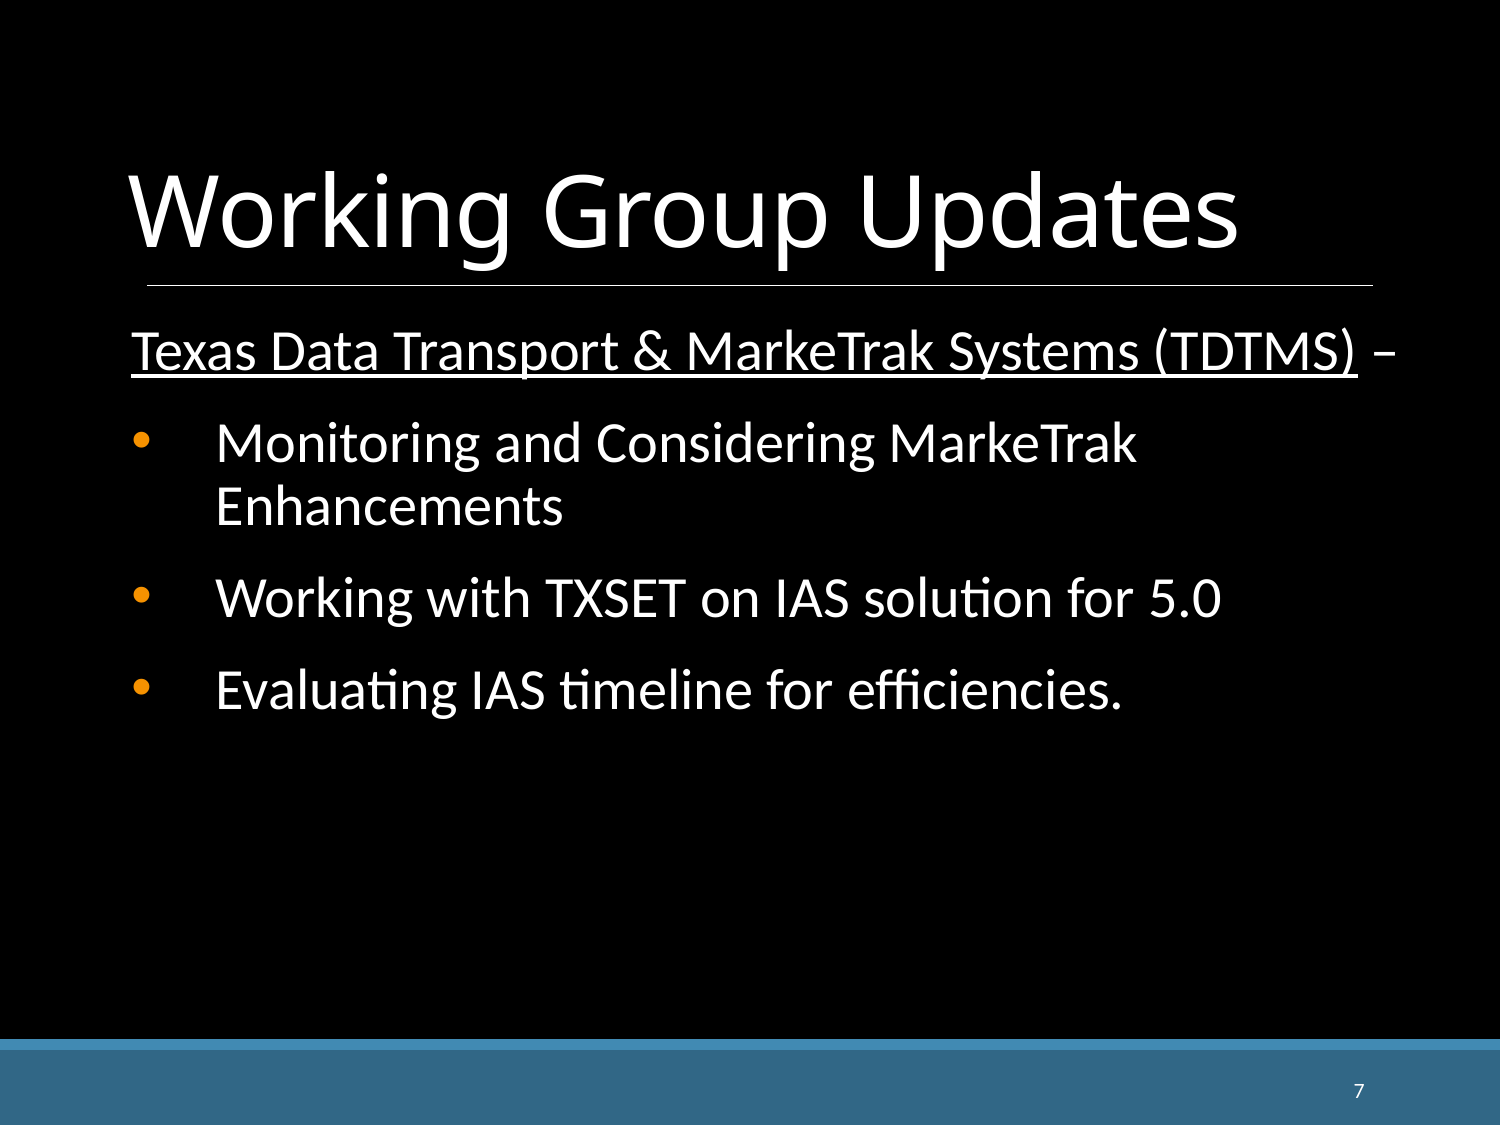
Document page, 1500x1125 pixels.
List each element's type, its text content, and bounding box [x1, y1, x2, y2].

list Texas Data Transport & MarkeTrak Systems (TDTMS) – Monitoring and Considering MarkeTrak Enhancements Working with TXSET on IAS solution for 5.0 Evaluating IAS timeline for efficiencies. [131, 312, 1413, 1000]
slide_number 7 [1218, 1059, 1380, 1120]
title Working Group Updates [112, 75, 1350, 275]
